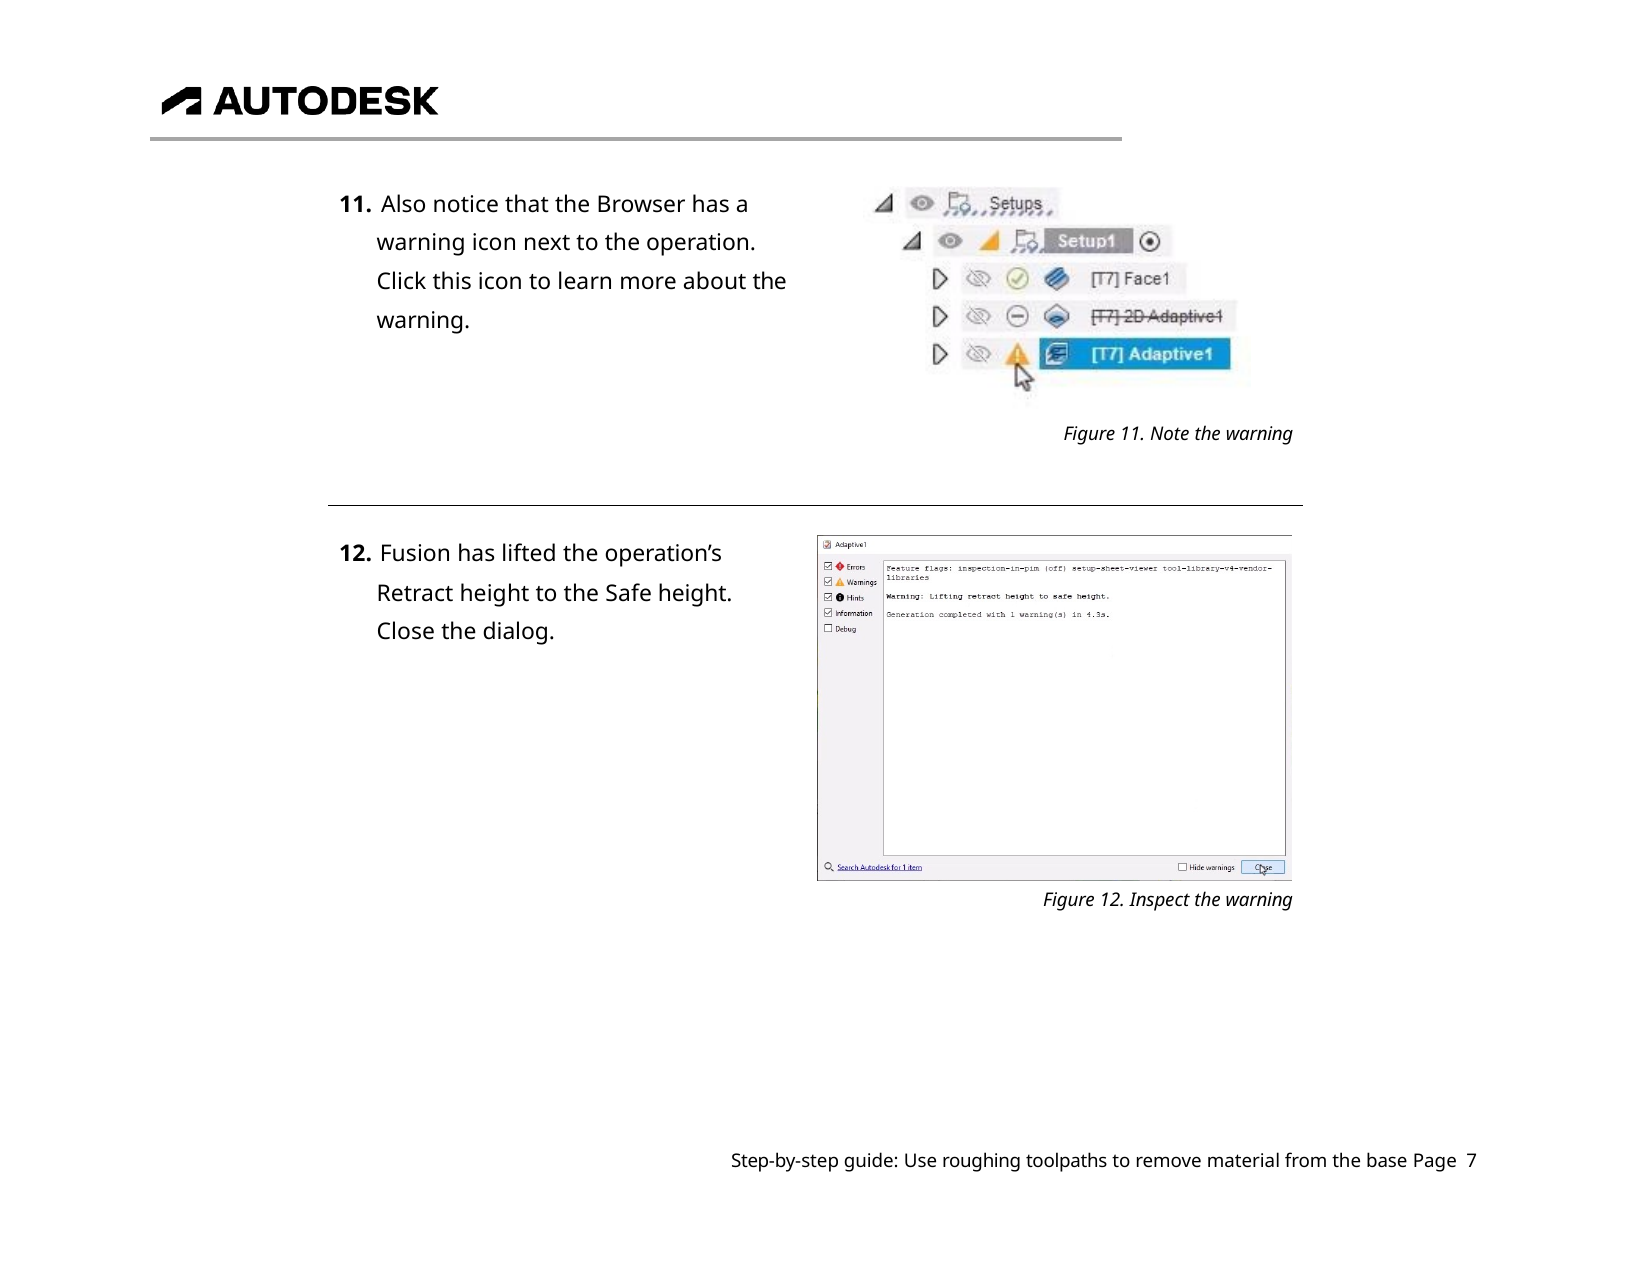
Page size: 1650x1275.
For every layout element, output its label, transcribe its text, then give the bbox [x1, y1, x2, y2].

table_header Figure 11. Note the warning [803, 187, 1303, 505]
picture [863, 186, 1252, 409]
slide_number Step-by-step guide: Use roughing toolpaths to remove material from the base Page 10 [729, 1145, 1509, 1275]
picture [817, 535, 1293, 881]
table_cell Figure 12. Inspect the warning [803, 506, 1303, 926]
table_header 11. Also notice that the Browser has a warning icon next to the operation. Click this icon to learn more about the warning. [328, 187, 803, 505]
picture [161, 86, 439, 115]
table_cell 12. Fusion has lifted the operation’s Retract height to the Safe height. Close the dialog. [328, 506, 803, 926]
